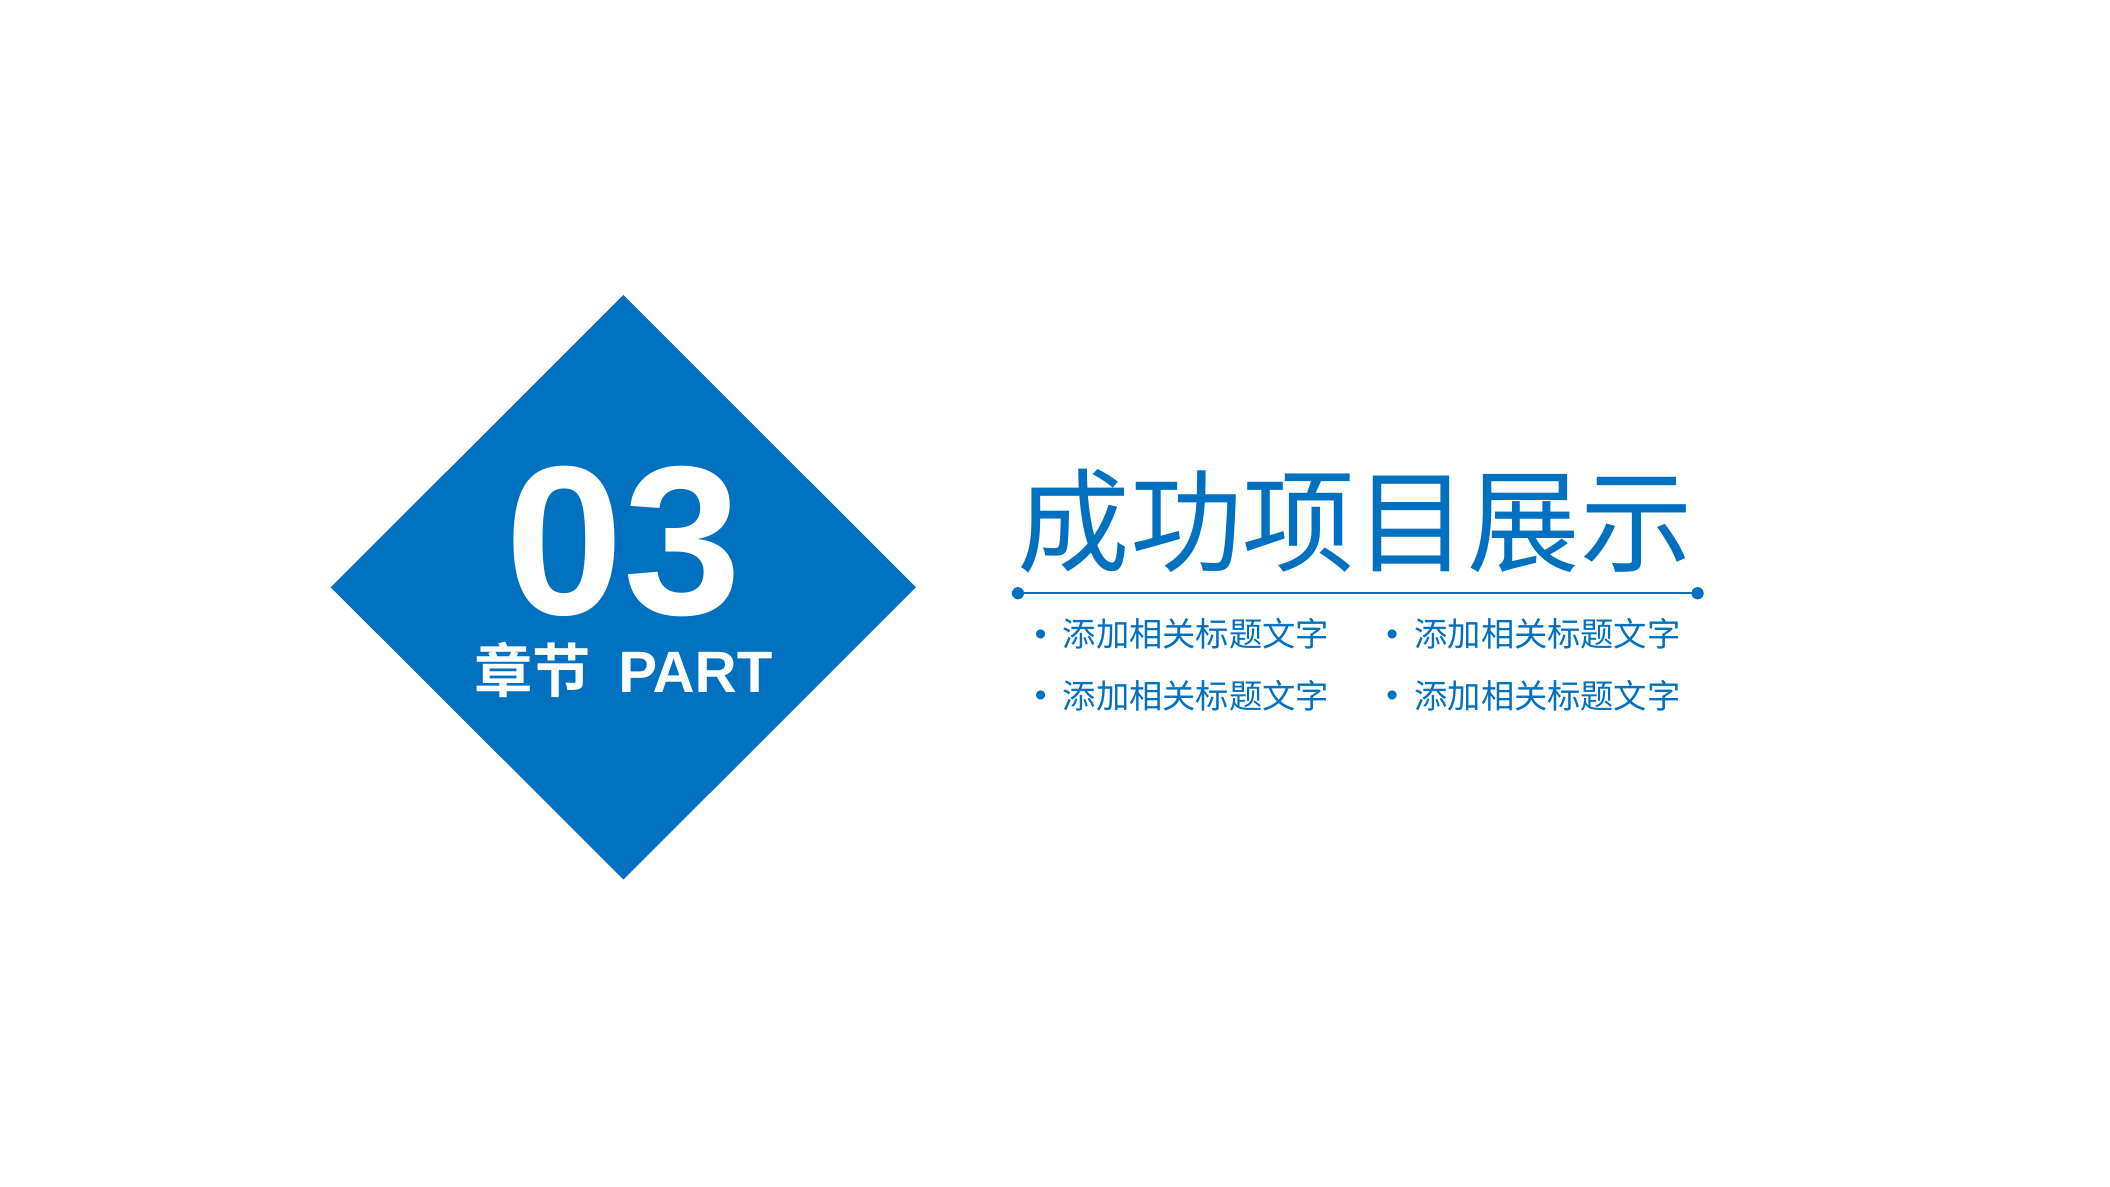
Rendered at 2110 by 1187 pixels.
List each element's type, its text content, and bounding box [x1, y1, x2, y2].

text_box 添加相关标题文字 [1019, 667, 1344, 723]
text_box [763, 434, 916, 634]
text_box 03 [484, 401, 763, 634]
text_box [448, 705, 799, 880]
text_box 添加相关标题文字 [1371, 606, 1696, 661]
text_box 章节 PART [339, 634, 908, 705]
text_box [330, 434, 484, 634]
text_box 添加相关标题文字 [1371, 667, 1696, 723]
text_box [517, 294, 730, 401]
text_box 添加相关标题文字 [1019, 606, 1344, 661]
text_box 成功项目展示 [1017, 450, 1751, 586]
